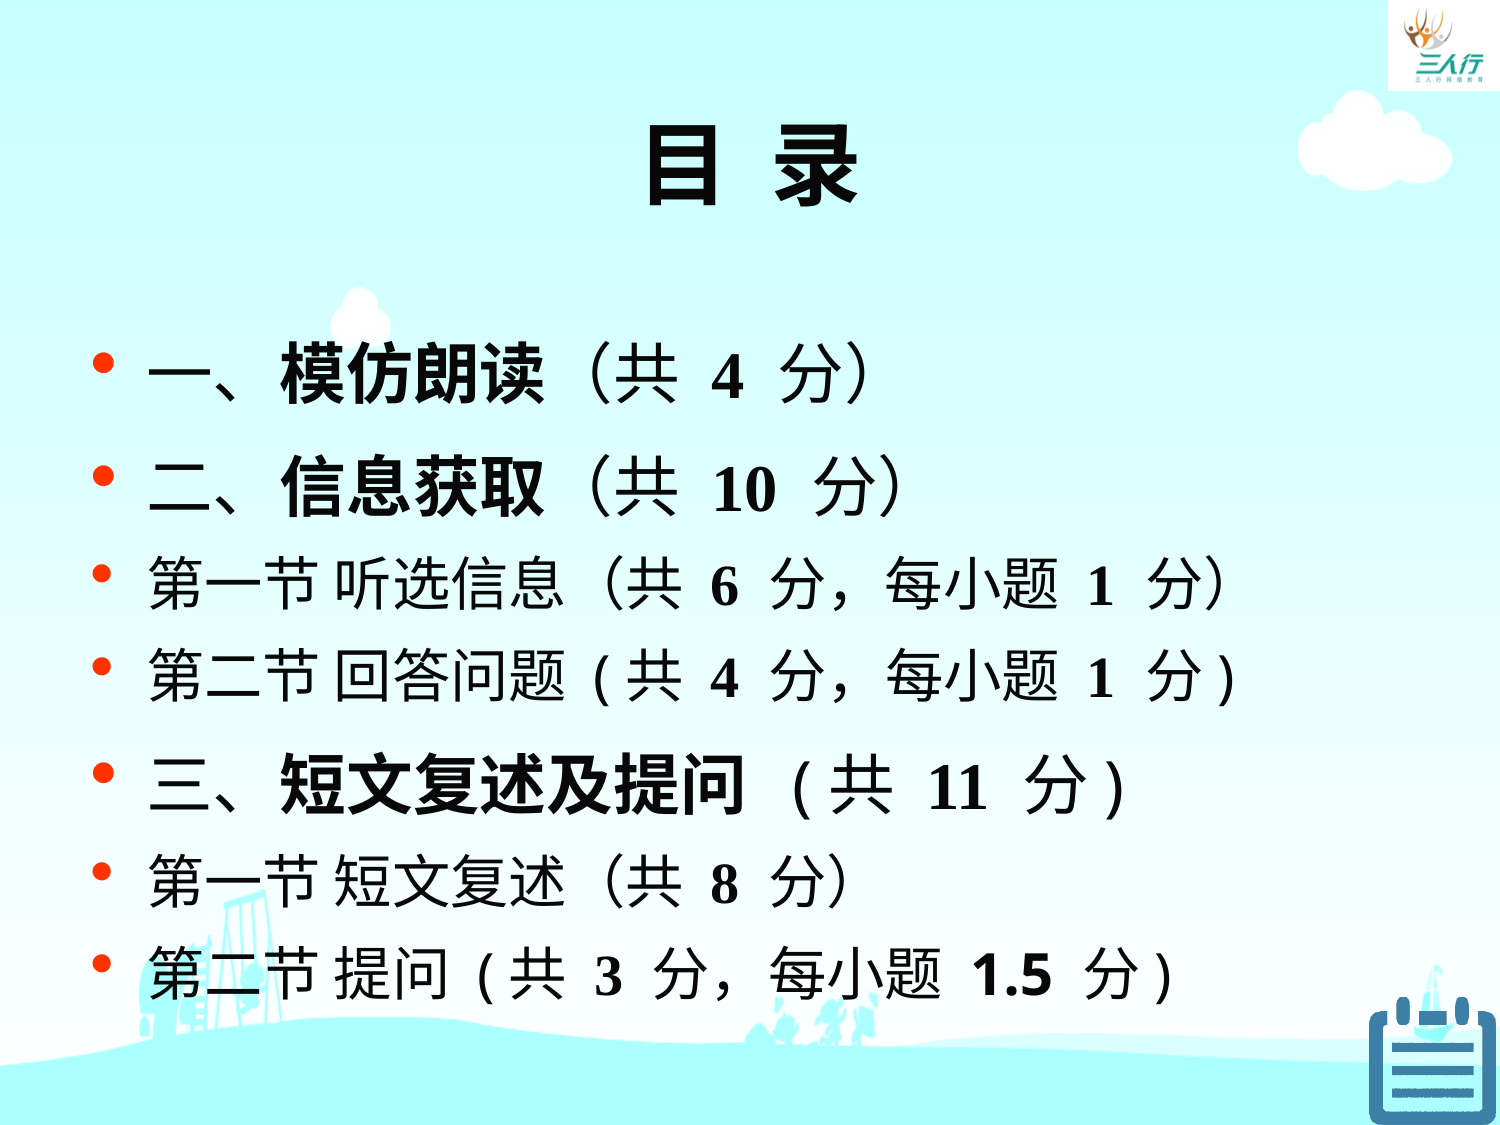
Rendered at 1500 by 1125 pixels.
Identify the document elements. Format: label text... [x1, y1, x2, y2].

picture [1387, 0, 1500, 91]
title 目 录 [75, 47, 1425, 275]
list 一、模仿朗读（共 4 分） 二、信息获取（共 10 分） 第一节 听选信息（共 6 分，每小题 1 分） 第二节 回答问题 (共 4 分，每小题 1 分) 三、短文复述及提问 (共 11 分) 第一节 短文复述（共 8 分） 第二节 提问 (共 3 分，每小题 1.5 分) [75, 312, 1425, 988]
picture [1364, 997, 1500, 1125]
